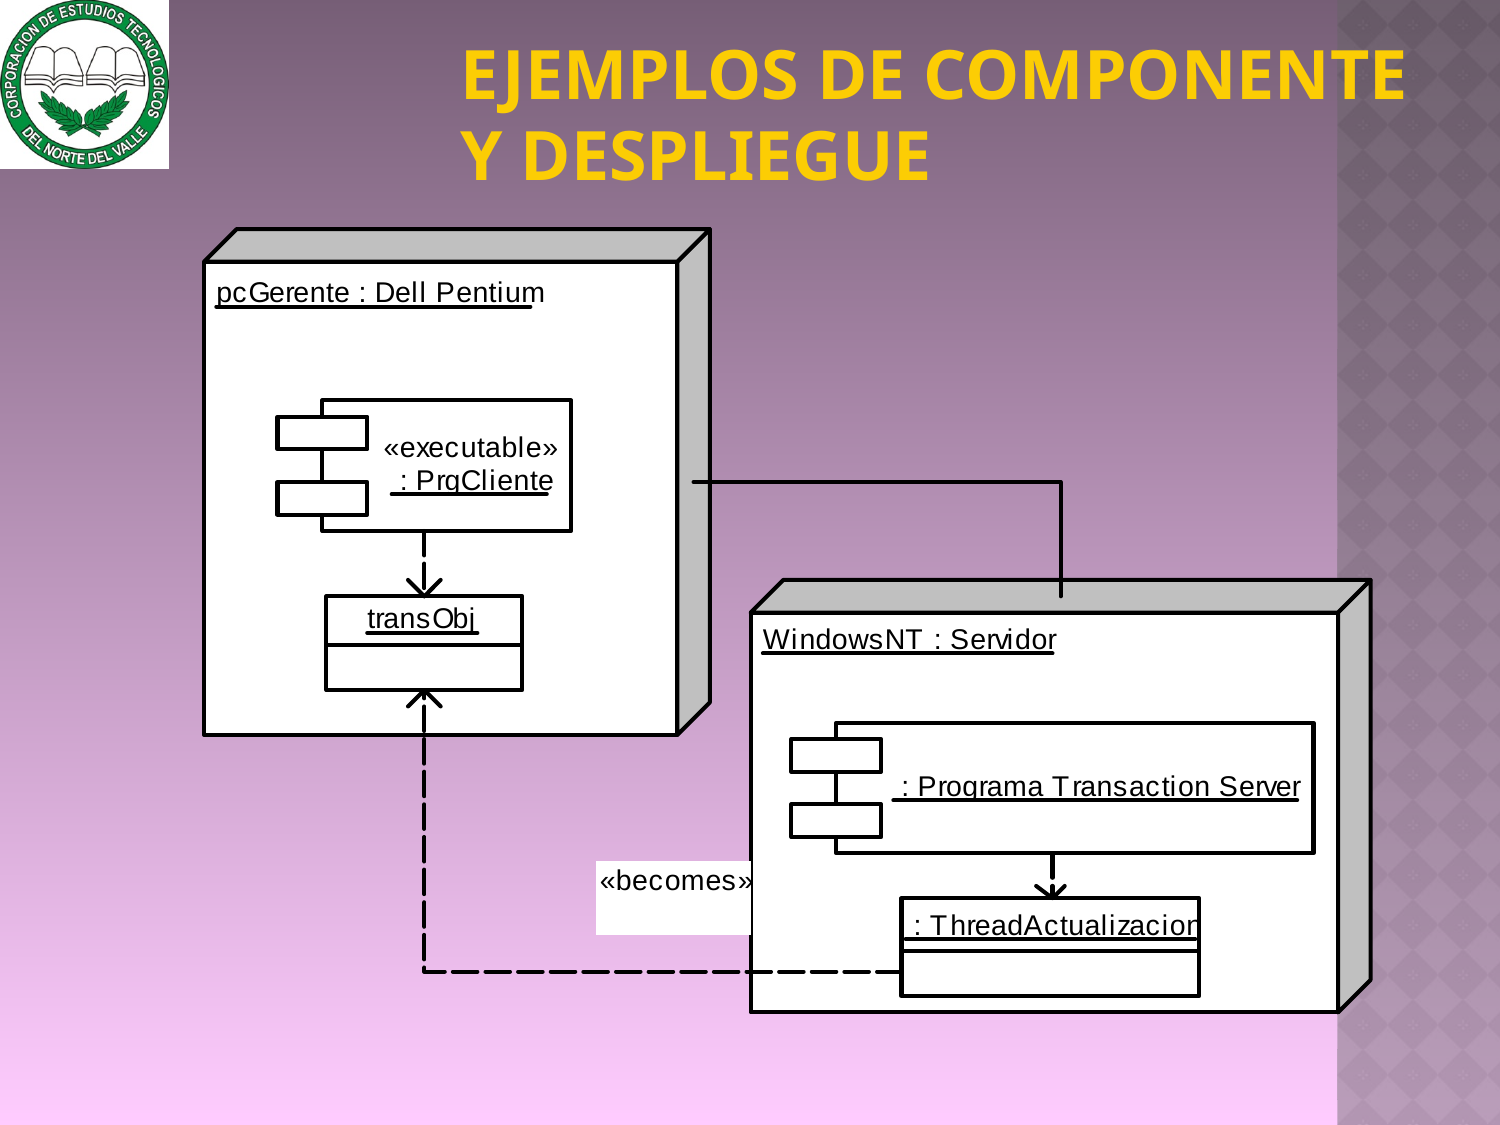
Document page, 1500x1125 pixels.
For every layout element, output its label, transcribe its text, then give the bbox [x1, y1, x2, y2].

title Ejemplos de Componente y Despliegue [445, 23, 1425, 211]
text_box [199, 224, 1388, 1025]
picture [0, 0, 169, 169]
